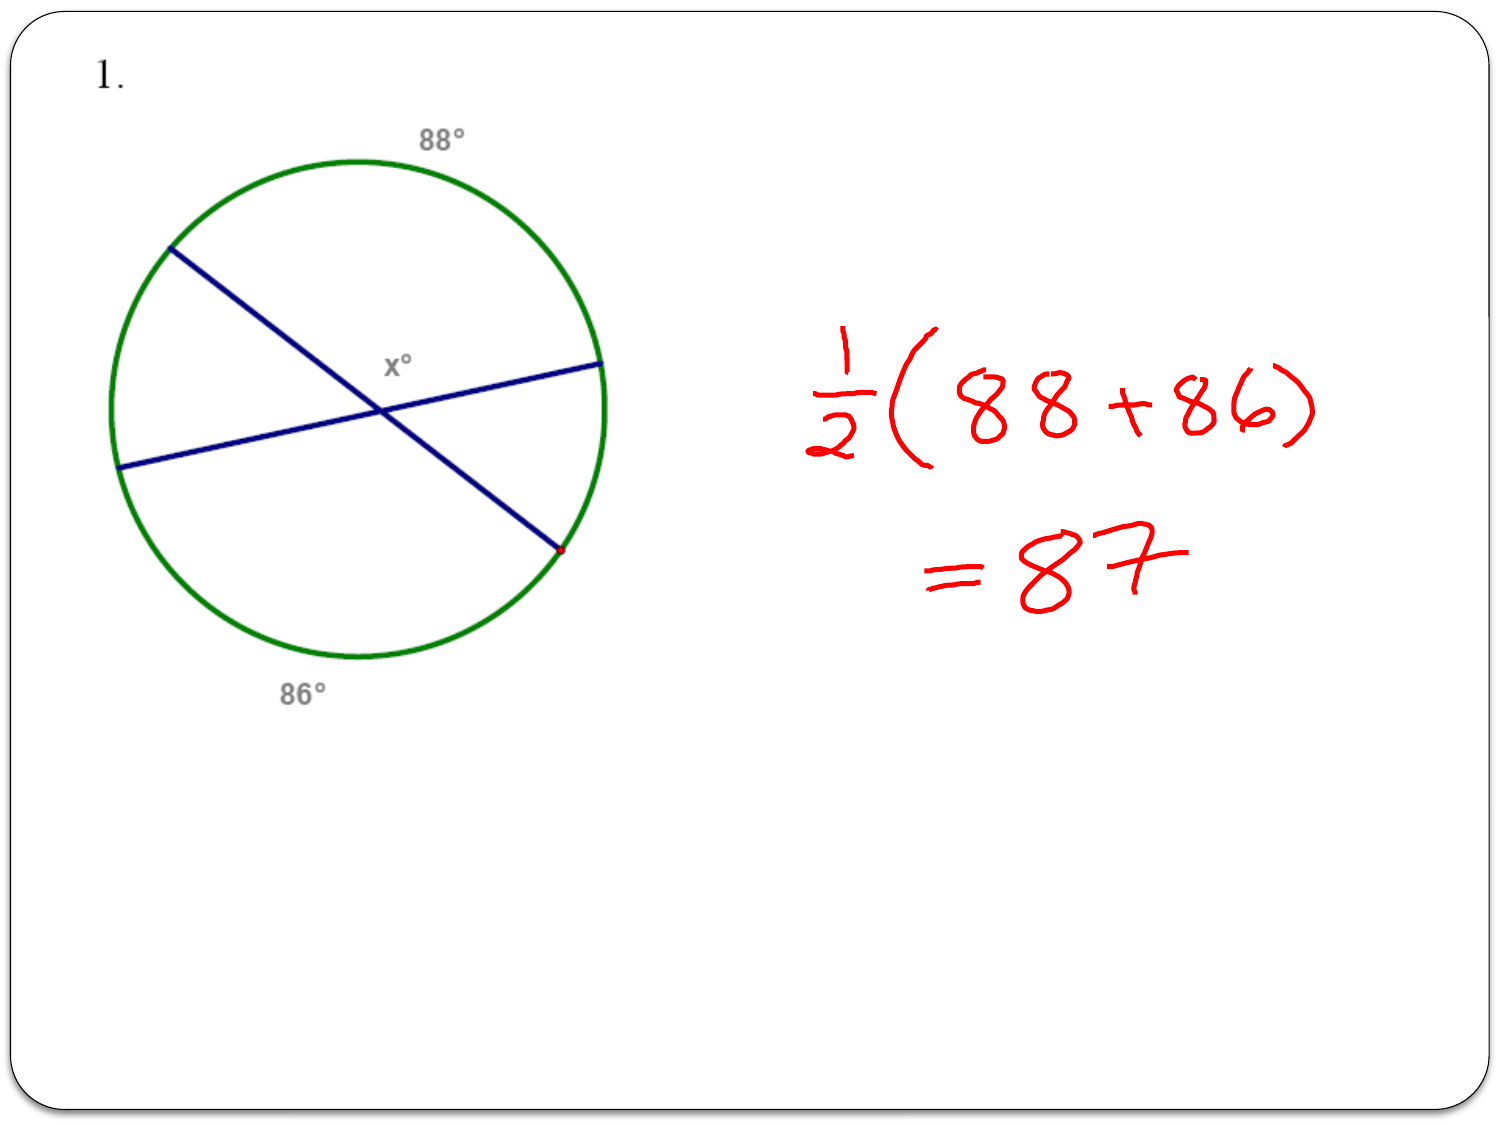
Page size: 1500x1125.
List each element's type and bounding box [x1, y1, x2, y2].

picture [41, 24, 688, 727]
text_box [1033, 371, 1076, 437]
text_box [1130, 402, 1153, 406]
text_box [1273, 364, 1314, 448]
text_box [890, 328, 938, 468]
text_box [1108, 404, 1125, 408]
text_box [813, 391, 877, 396]
text_box [807, 414, 855, 458]
text_box [958, 369, 1006, 443]
text_box [842, 326, 849, 374]
text_box [1175, 376, 1215, 434]
text_box [924, 523, 1189, 612]
text_box [1121, 388, 1142, 437]
text_box [1233, 368, 1274, 431]
